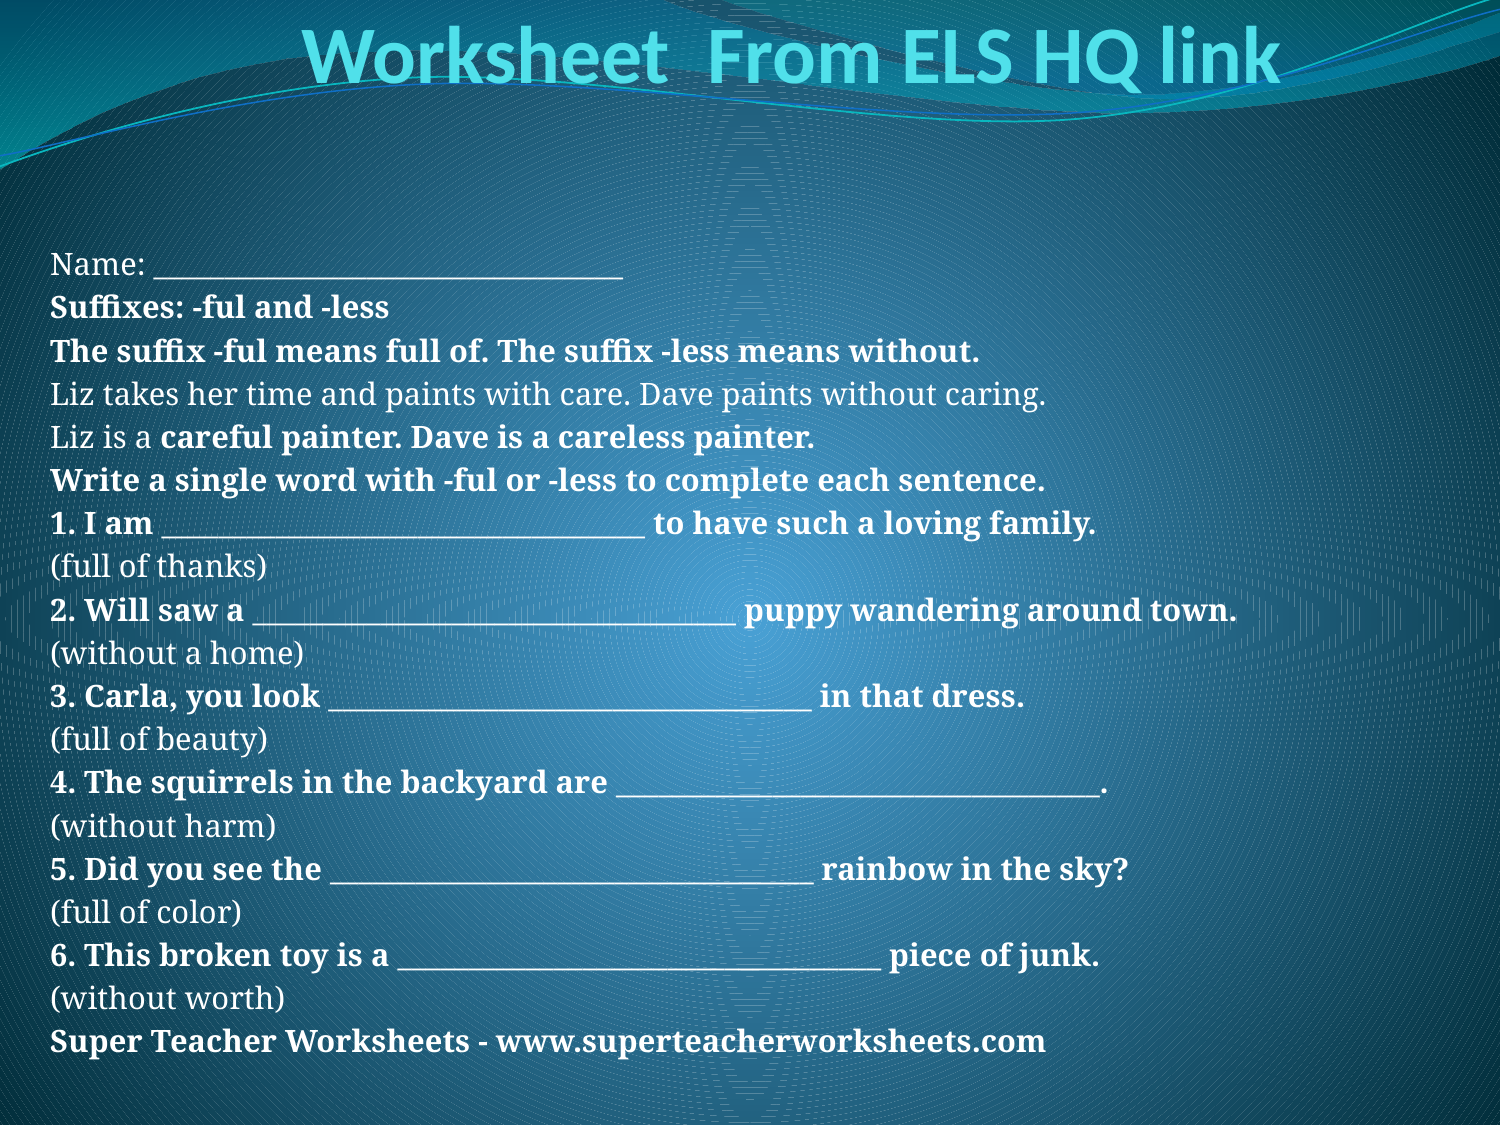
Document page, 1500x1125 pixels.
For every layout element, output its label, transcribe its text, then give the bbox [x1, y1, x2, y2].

title Worksheet From ELS HQ link [137, 0, 1450, 100]
subtitle Name: _________________________________ Suffixes: -ful and -less The suffix -ful means full of. The suffix -less means without. Liz takes her time and paints with care. Dave paints without caring. Liz is a careful painter. Dave is a careless painter. Write a single word with -ful or -less to complete each sentence. 1. I am __________________________________ to have such a loving family. (full of thanks) 2. Will saw a __________________________________ puppy wandering around town. (without a home) 3. Carla, you look __________________________________ in that dress. (full of beauty) 4. The squirrels in the backyard are __________________________________. (without harm) 5. Did you see the __________________________________ rainbow in the sky? (full of color) 6. This broken toy is a __________________________________ piece of junk. (without worth) Super Teacher Worksheets - www.superteacherworksheets.com [50, 237, 1450, 1075]
